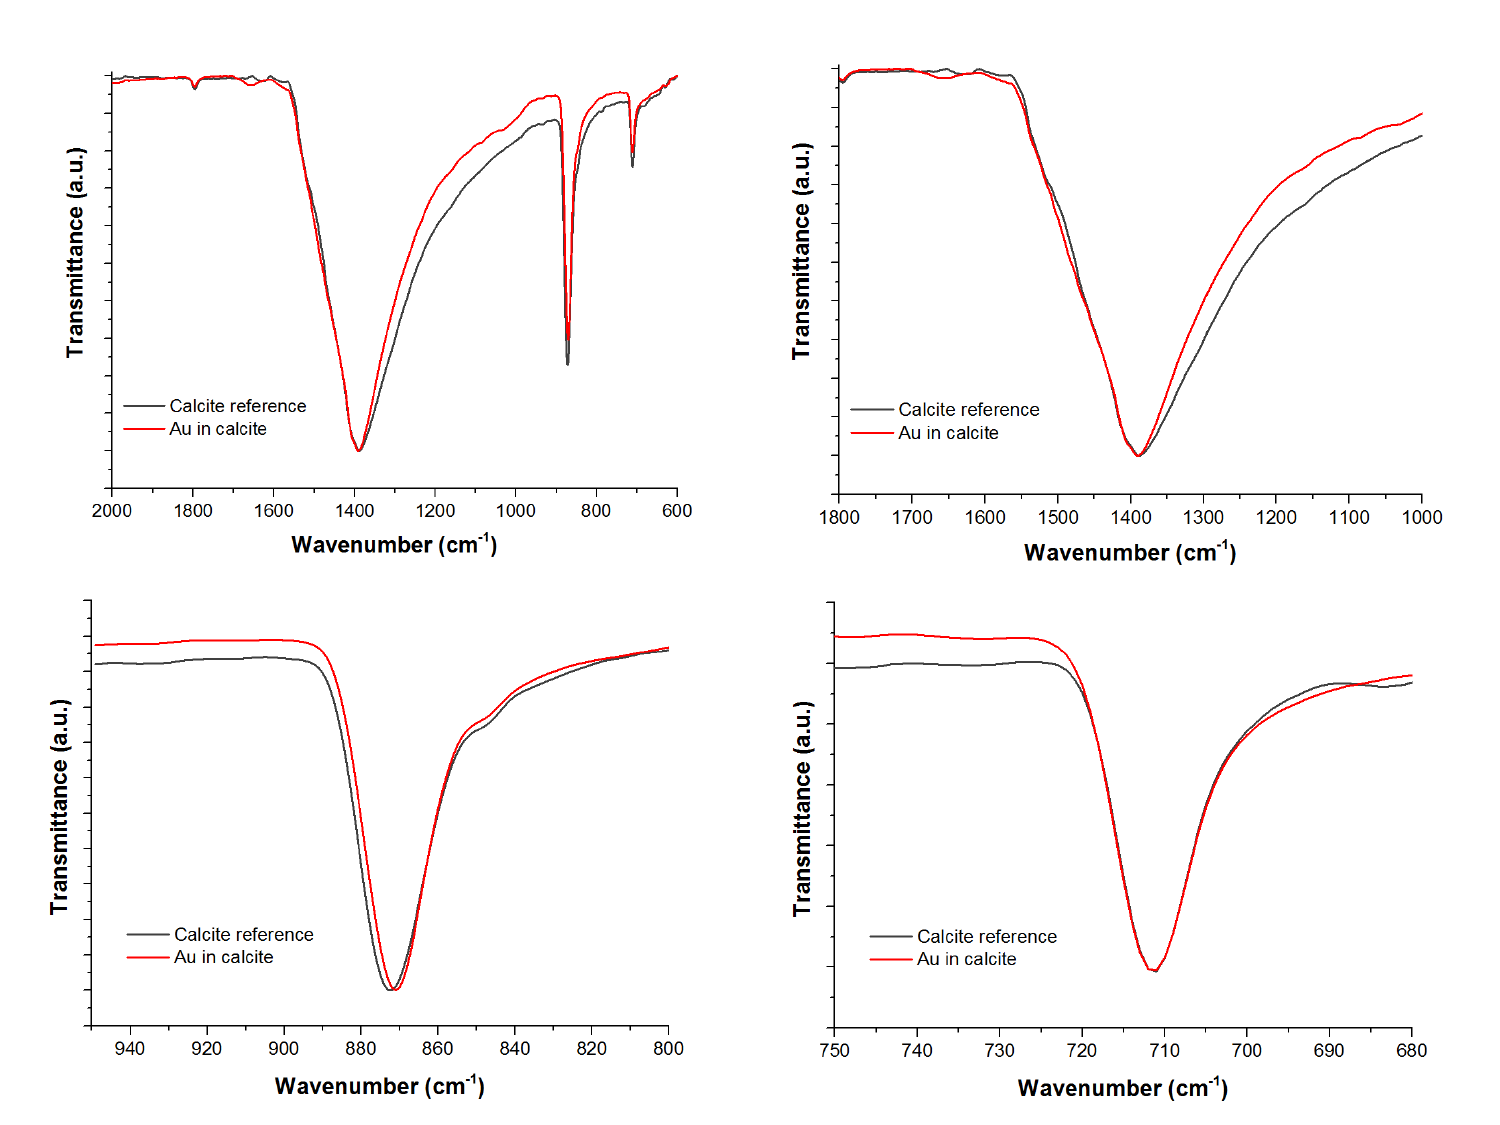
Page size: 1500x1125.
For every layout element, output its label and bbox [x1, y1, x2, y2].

picture [20, 576, 700, 1109]
picture [773, 42, 1468, 575]
picture [761, 576, 1442, 1109]
picture [32, 42, 704, 575]
